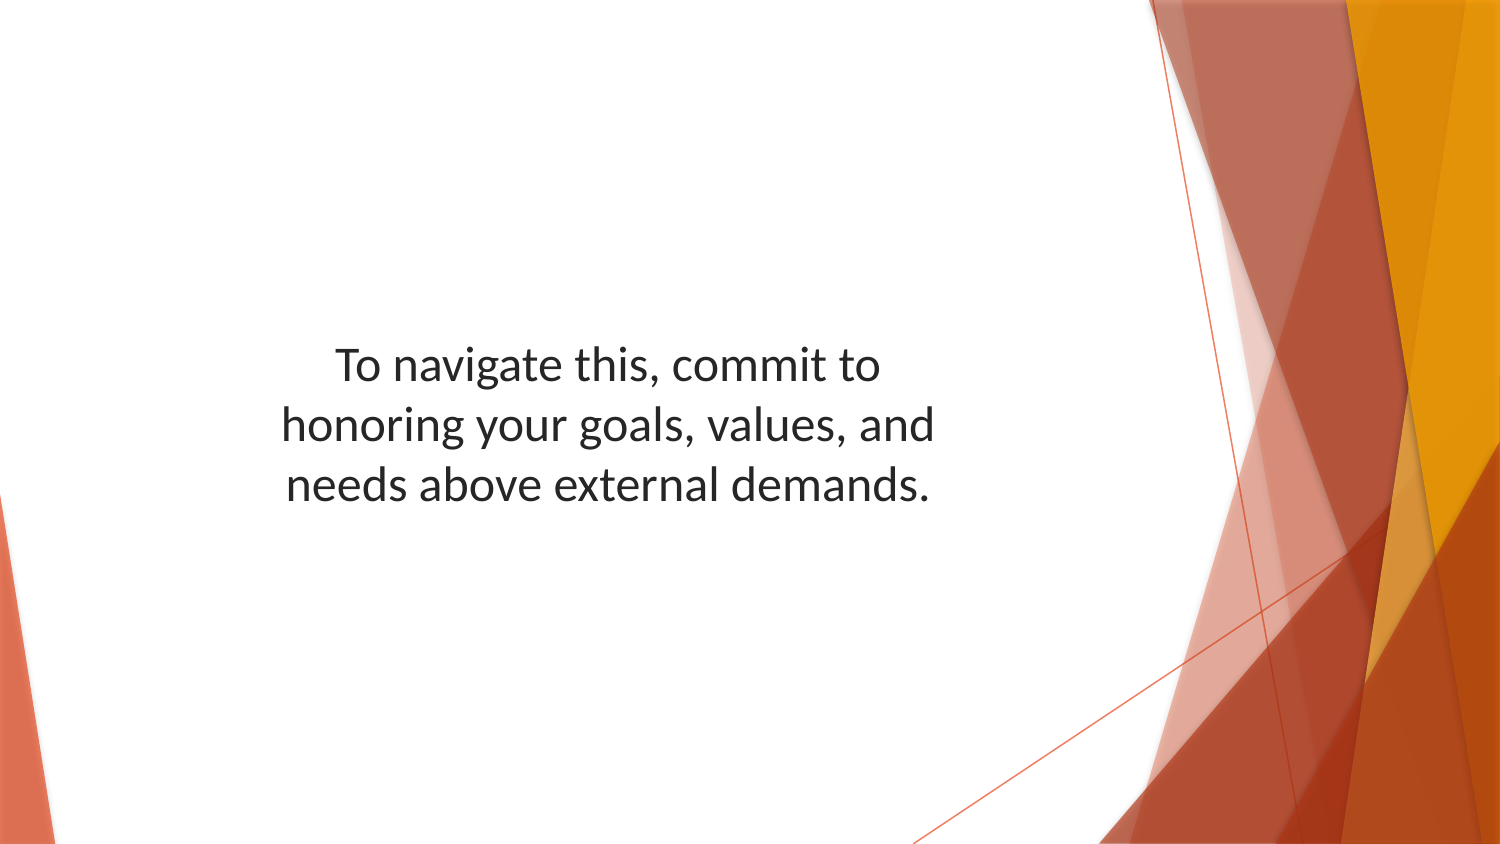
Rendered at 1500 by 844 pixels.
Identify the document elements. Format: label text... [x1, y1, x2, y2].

list To navigate this, commit to honoring your goals, values, and needs above external demands. [265, 114, 951, 729]
